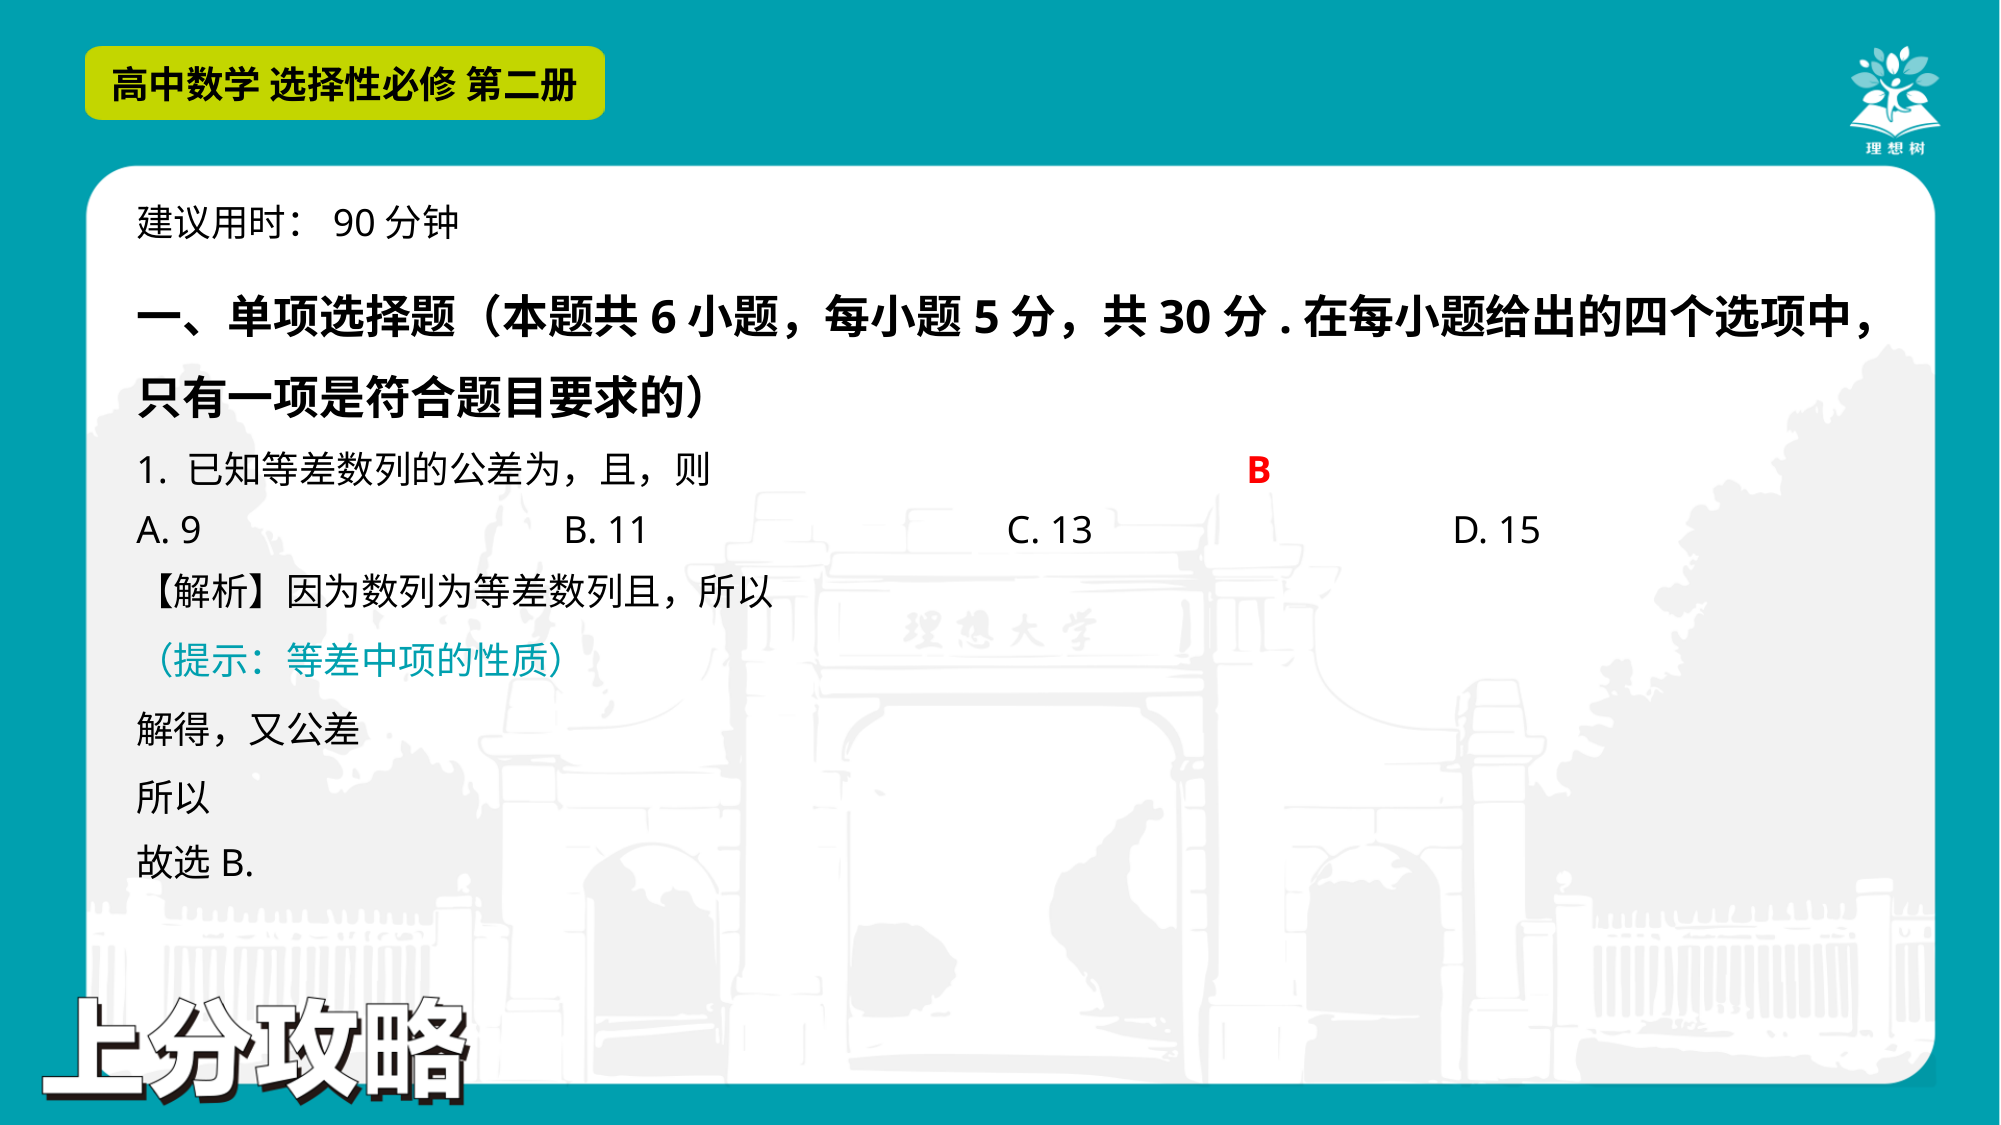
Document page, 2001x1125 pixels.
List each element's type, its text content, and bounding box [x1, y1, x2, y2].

text_box A. 9 B. 11 C. 13 D. 15 [136, 484, 1865, 544]
text_box 一、单项选择题（本题共6小题，每小题5分，共30分.在每小题给出的四个选项中， 只有一项是符合题目要求的） [136, 259, 1865, 480]
text_box B [1231, 424, 1287, 484]
text_box 建议用时：90分钟 [136, 177, 1865, 237]
picture [0, 0, 2000, 1125]
